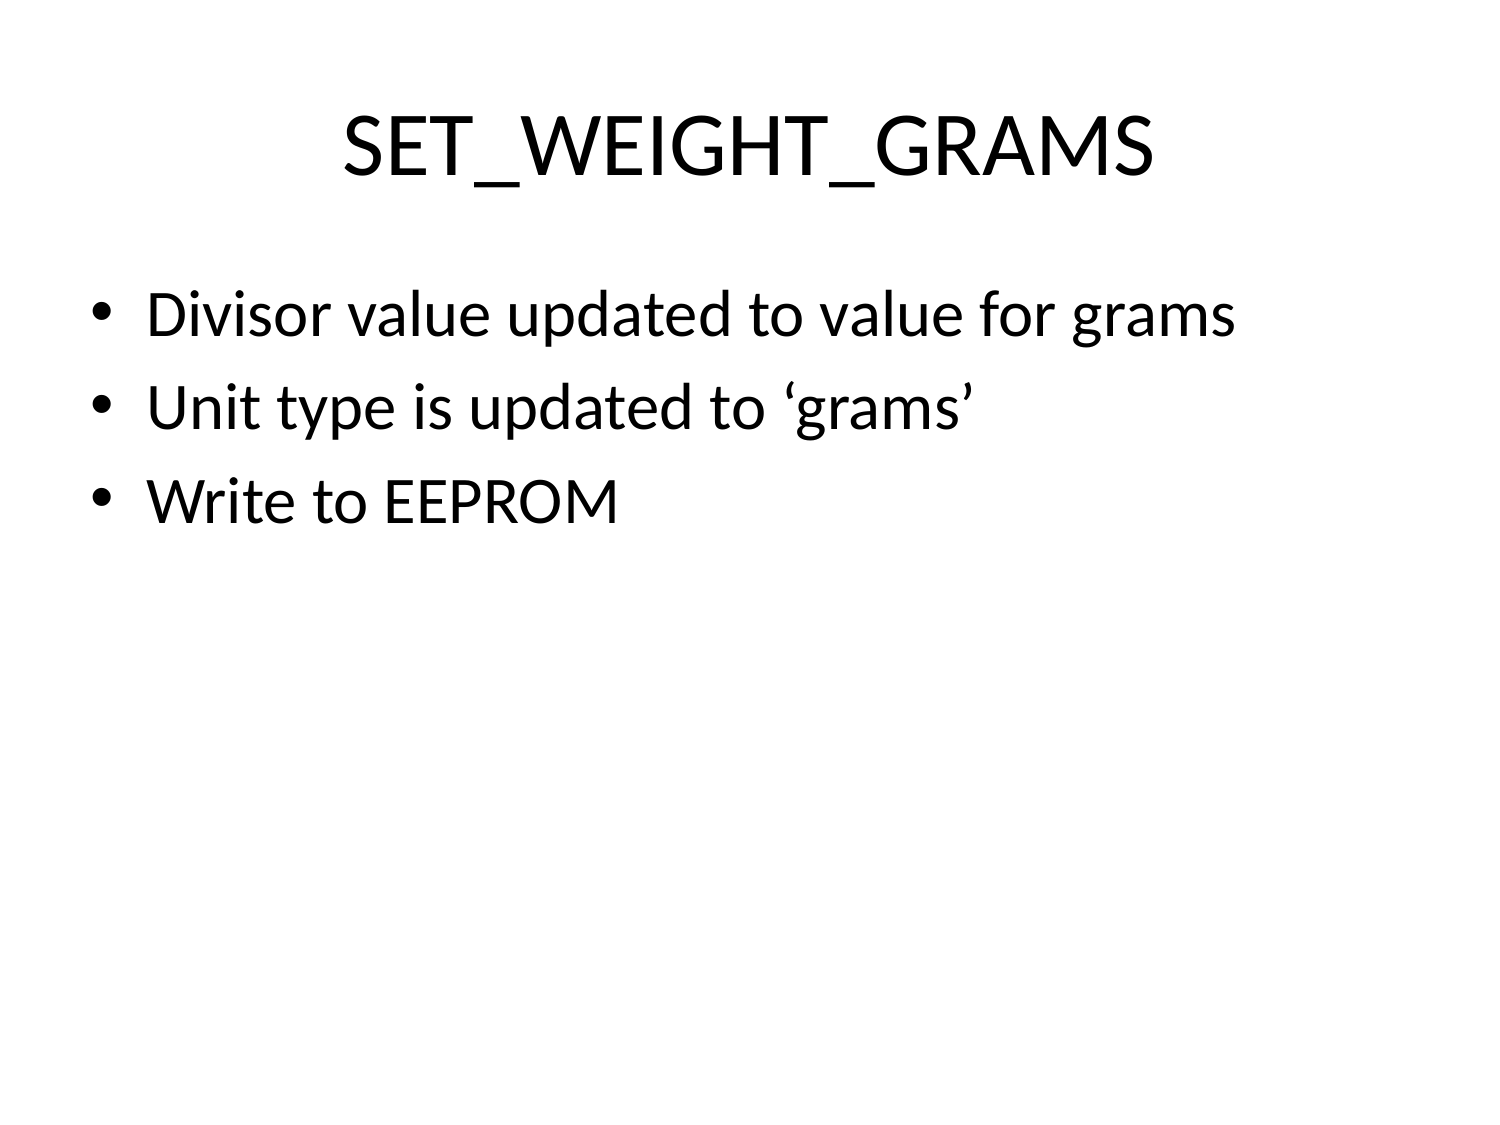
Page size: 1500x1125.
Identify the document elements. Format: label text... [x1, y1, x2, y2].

title SET_WEIGHT_GRAMS [75, 45, 1425, 233]
list Divisor value updated to value for grams Unit type is updated to ‘grams’ Write to EEPROM [75, 262, 1425, 1005]
